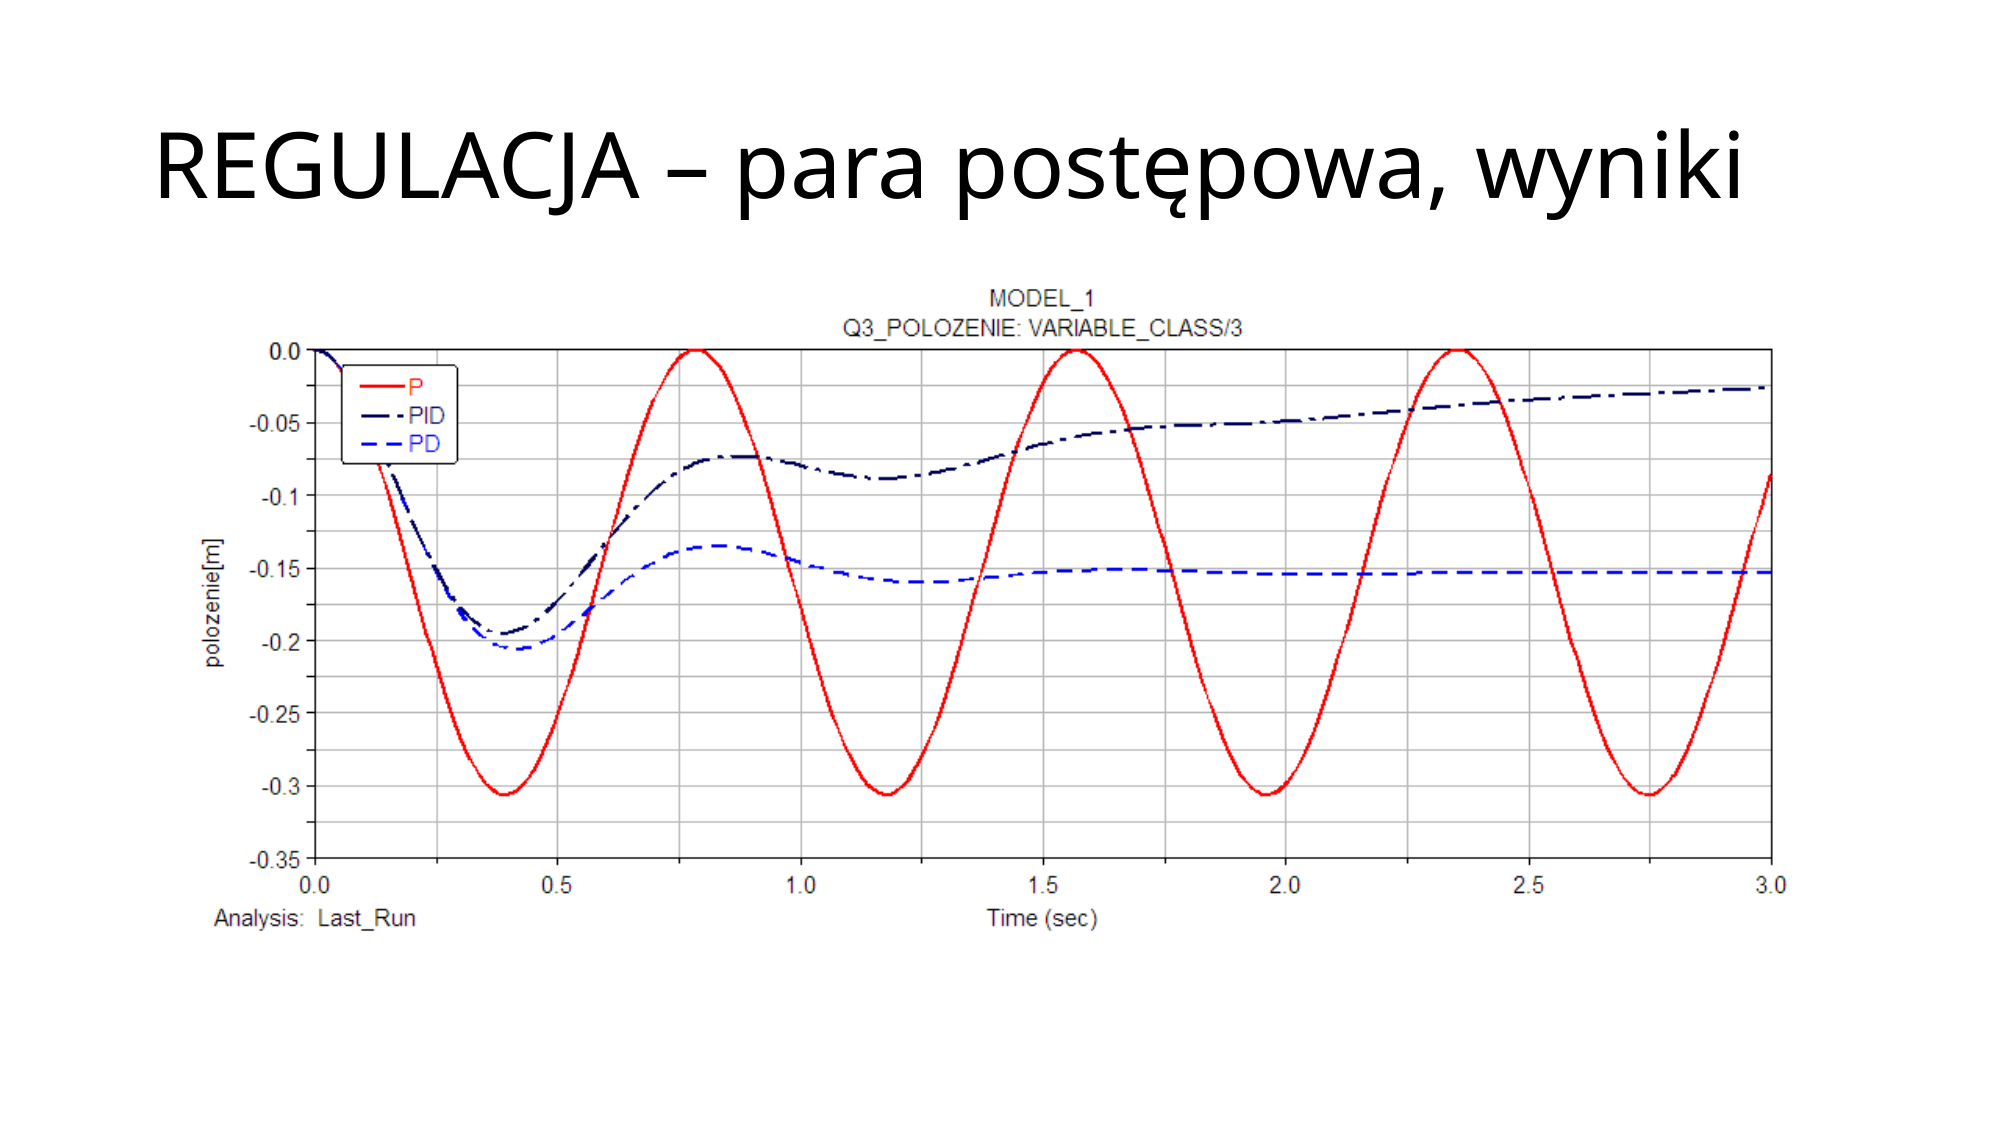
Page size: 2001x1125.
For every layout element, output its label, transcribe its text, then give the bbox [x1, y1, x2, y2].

picture [185, 277, 1815, 943]
title REGULACJA – para postępowa, wyniki [137, 59, 1863, 278]
